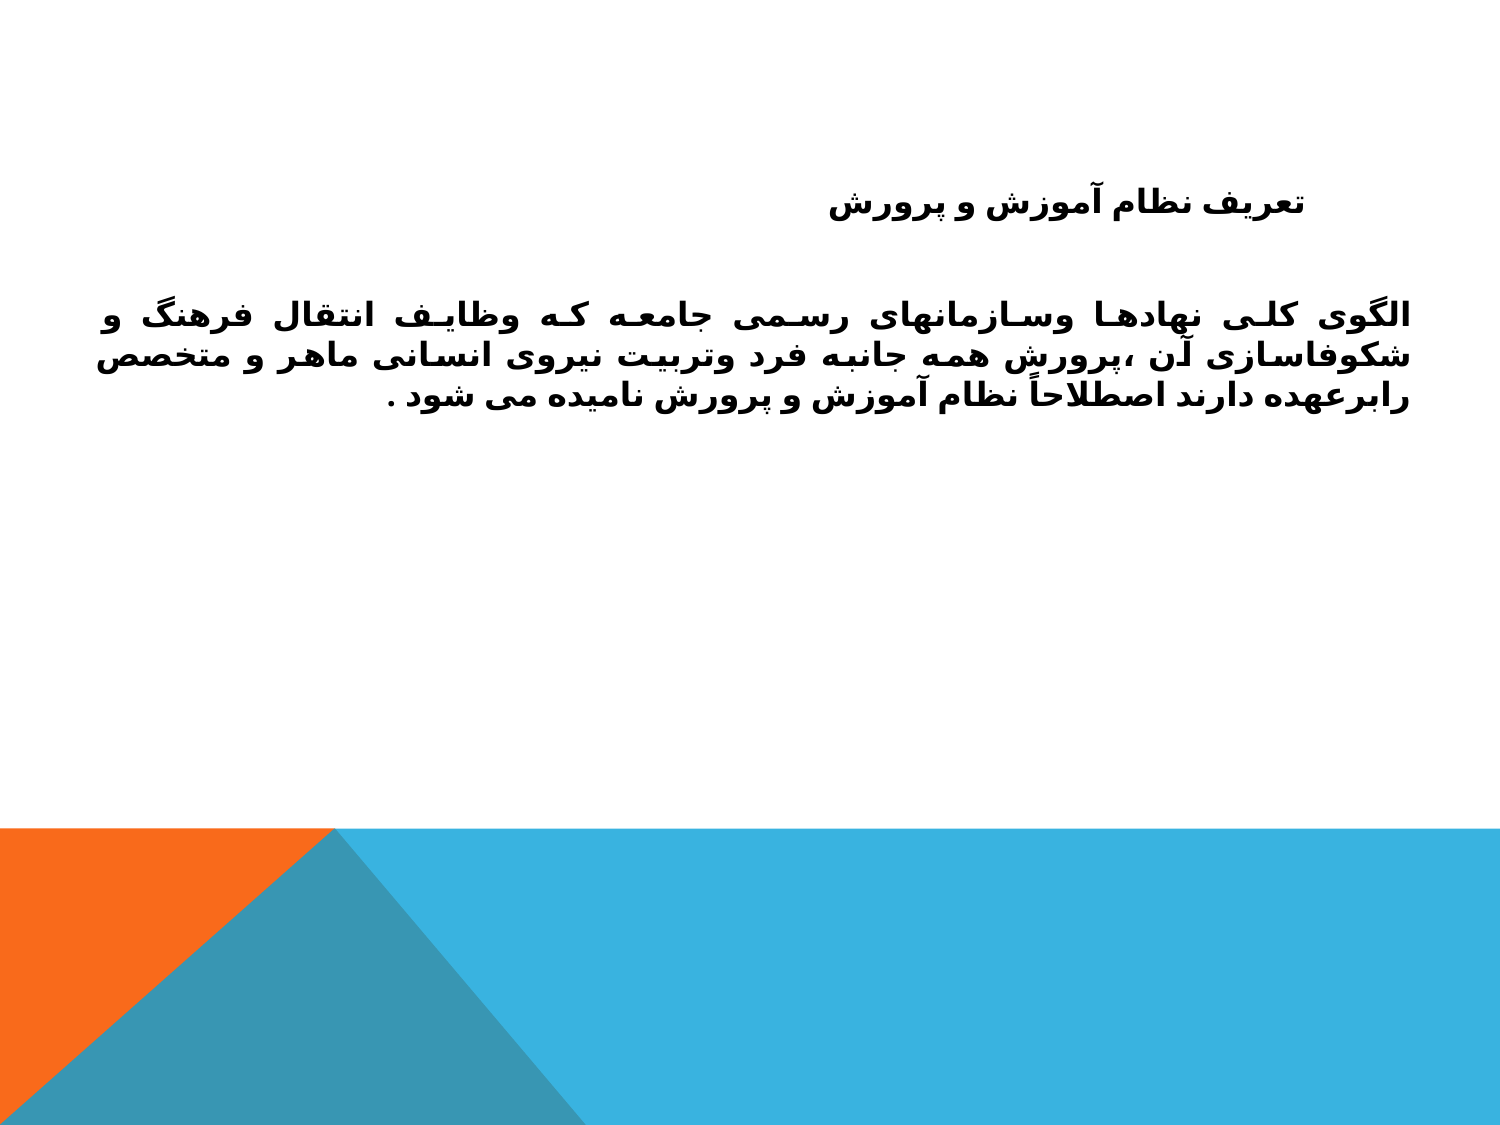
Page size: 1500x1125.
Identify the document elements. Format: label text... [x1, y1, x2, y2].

list تعریف نظام آموزش و پرورش الگوی کلی نهادها وسازمانهای رسمی جامعه که وظایف انتقال فرهنگ و شکوفاسازی آن ،پرورش همه جانبه فرد وتربیت نیروی انسانی ماهر و متخصص رابرعهده دارند اصطلاحاً نظام آموزش و پرورش نامیده می شود . [76, 172, 1427, 916]
